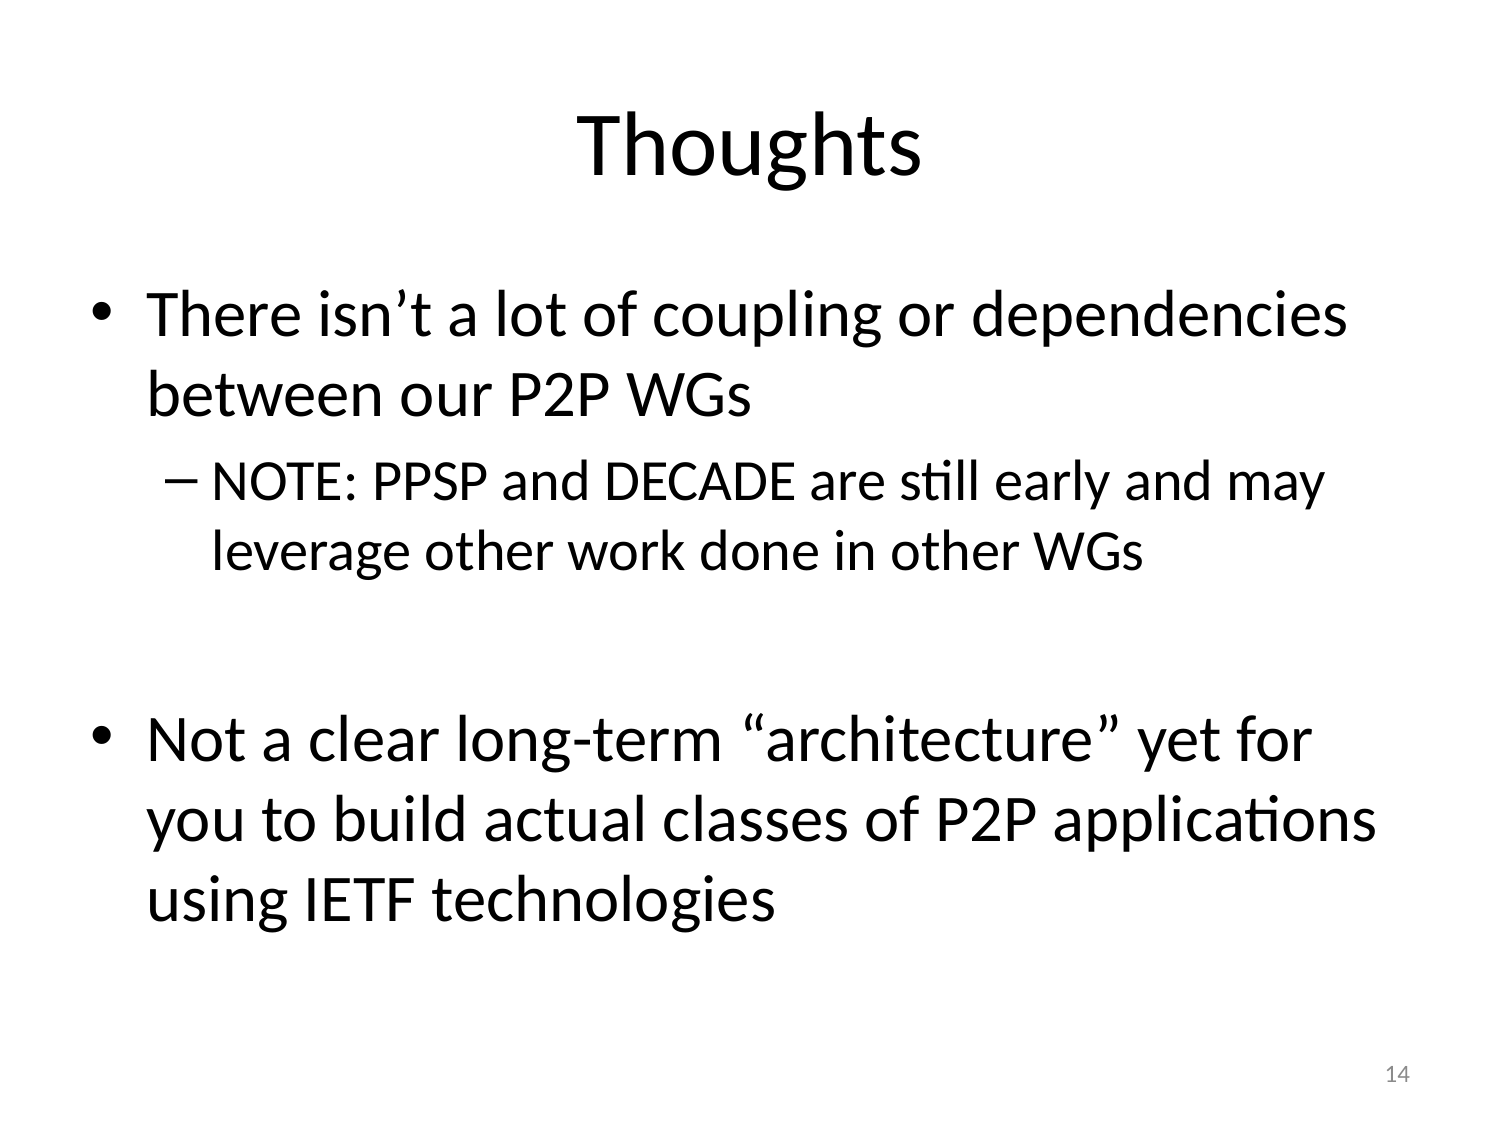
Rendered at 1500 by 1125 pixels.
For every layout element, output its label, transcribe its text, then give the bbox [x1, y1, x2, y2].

slide_number 14 [1074, 1042, 1425, 1103]
list There isn’t a lot of coupling or dependencies between our P2P WGs NOTE: PPSP and DECADE are still early and may leverage other work done in other WGs Not a clear long-term “architecture” yet for you to build actual classes of P2P applications using IETF technologies [75, 262, 1425, 1005]
title Thoughts [75, 45, 1425, 233]
